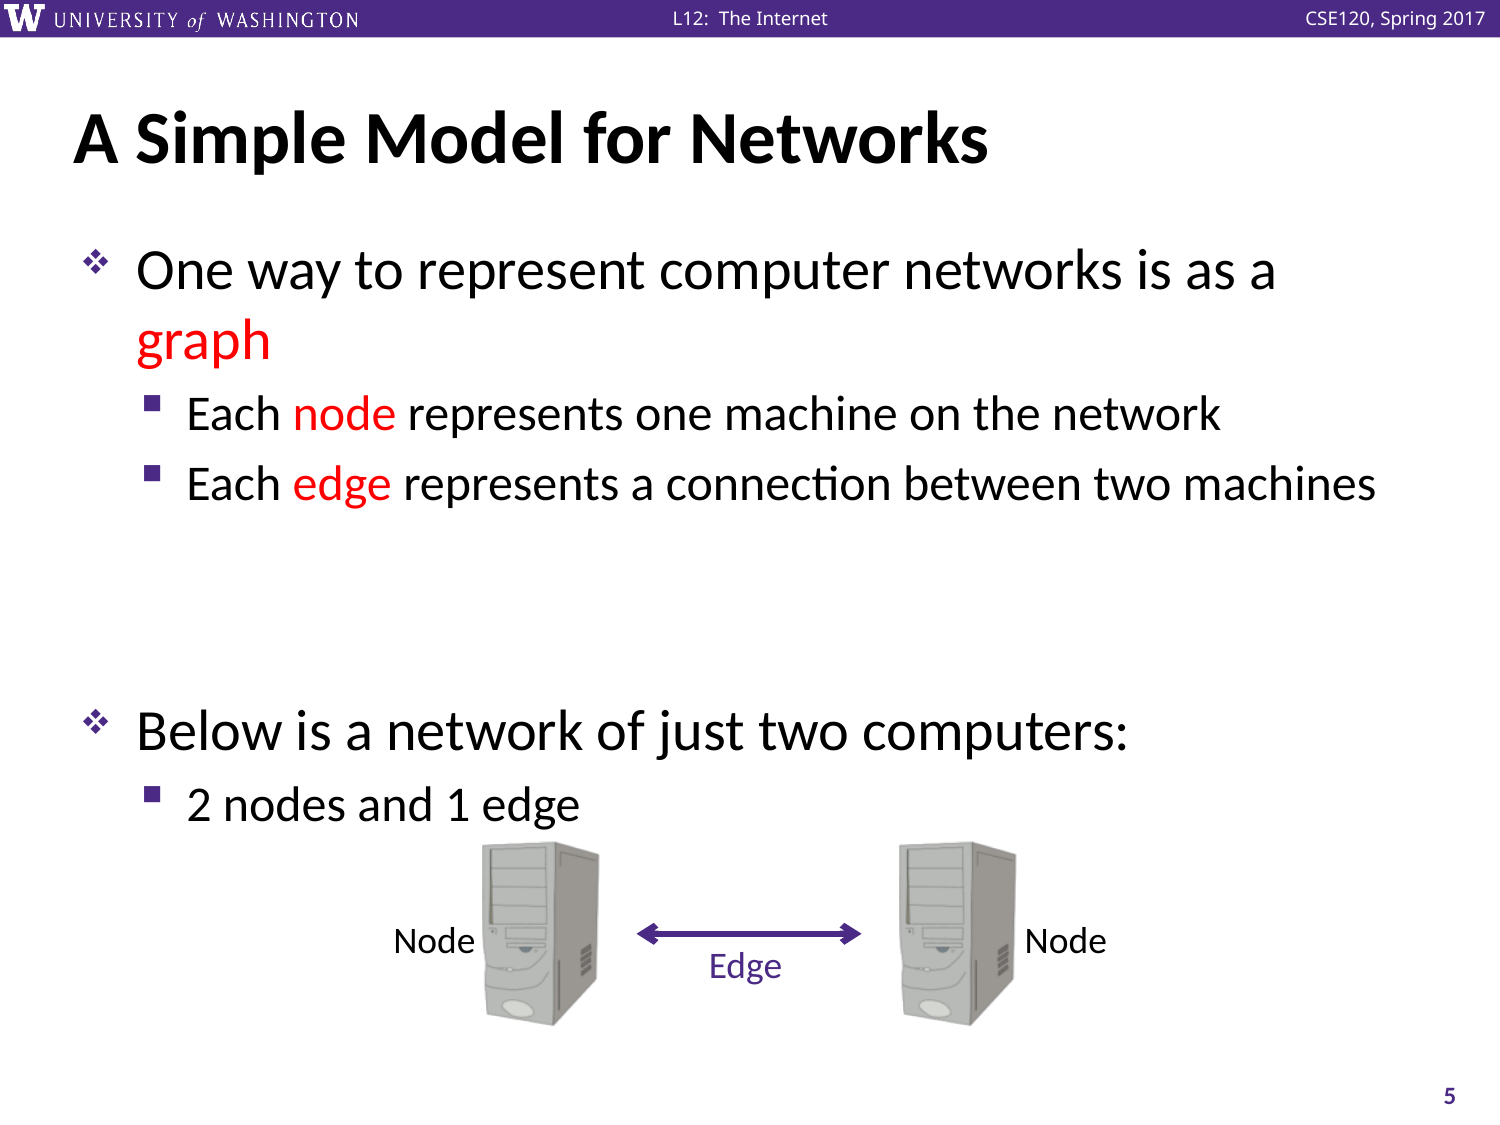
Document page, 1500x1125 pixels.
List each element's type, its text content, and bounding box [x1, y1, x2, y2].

title A Simple Model for Networks [58, 71, 1438, 197]
slide_number 5 [1400, 1065, 1500, 1125]
picture [4, 4, 358, 32]
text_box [377, 839, 1123, 1028]
list One way to represent computer networks is as a graph Each node represents one machine on the network Each edge represents a connection between two machines Below is a network of just two computers: 2 nodes and 1 edge [64, 223, 1438, 1040]
